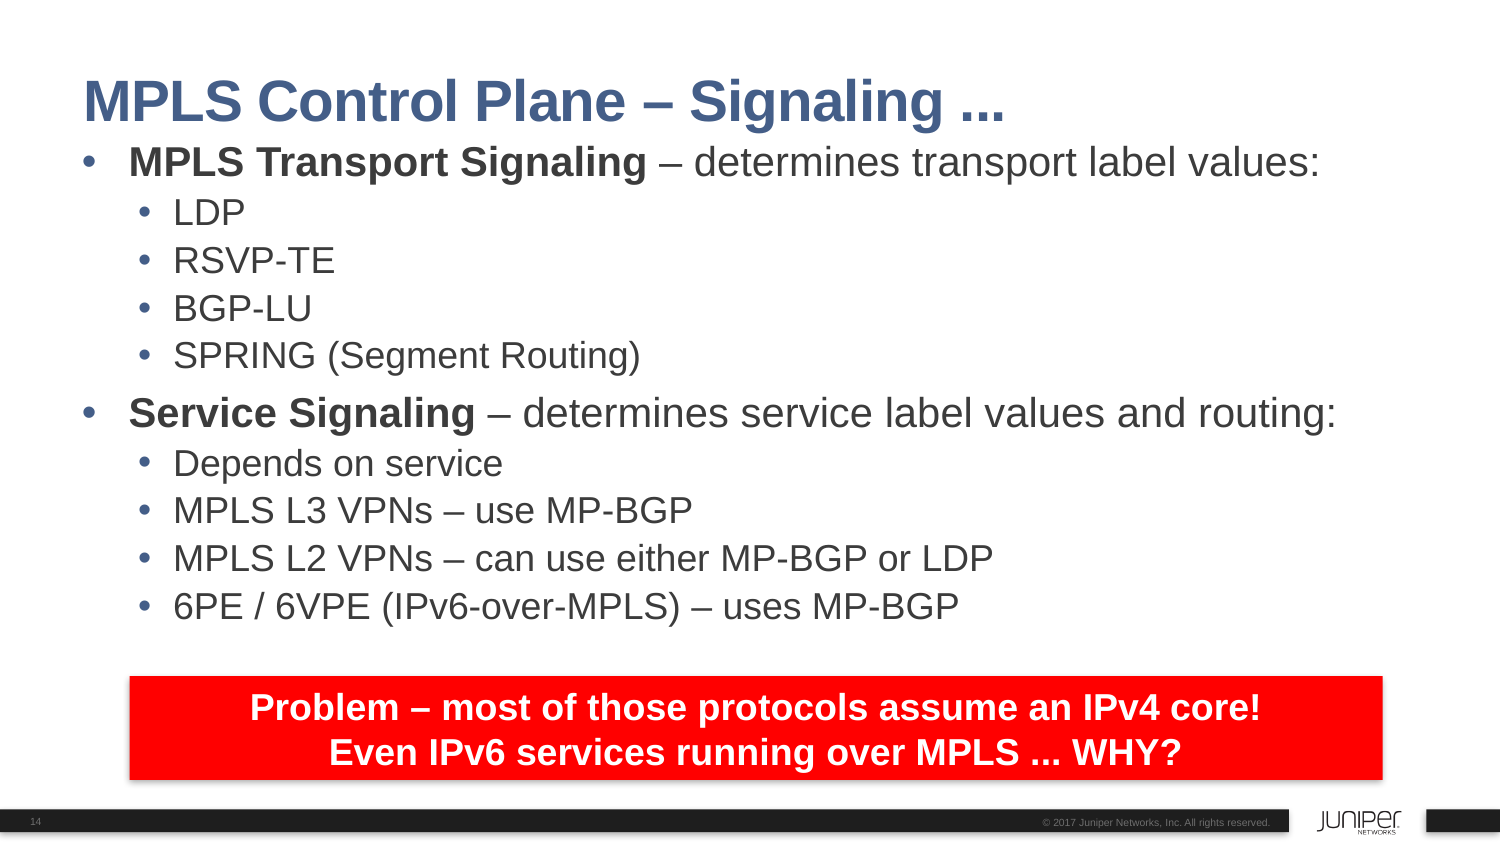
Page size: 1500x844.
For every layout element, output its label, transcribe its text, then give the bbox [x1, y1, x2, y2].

title MPLS Control Plane – Signaling ... [74, 0, 1424, 133]
list MPLS Transport Signaling – determines transport label values: LDP RSVP-TE BGP-LU SPRING (Segment Routing) Service Signaling – determines service label values and routing: Depends on service MPLS L3 VPNs – use MP-BGP MPLS L2 VPNs – can use either MP-BGP or LDP 6PE / 6VPE (IPv6-over-MPLS) – uses MP-BGP [72, 133, 1474, 647]
picture [1315, 808, 1404, 836]
text_box Problem – most of those protocols assume an IPv4 core! Even IPv6 services running over MPLS ... WHY? [129, 675, 1383, 781]
